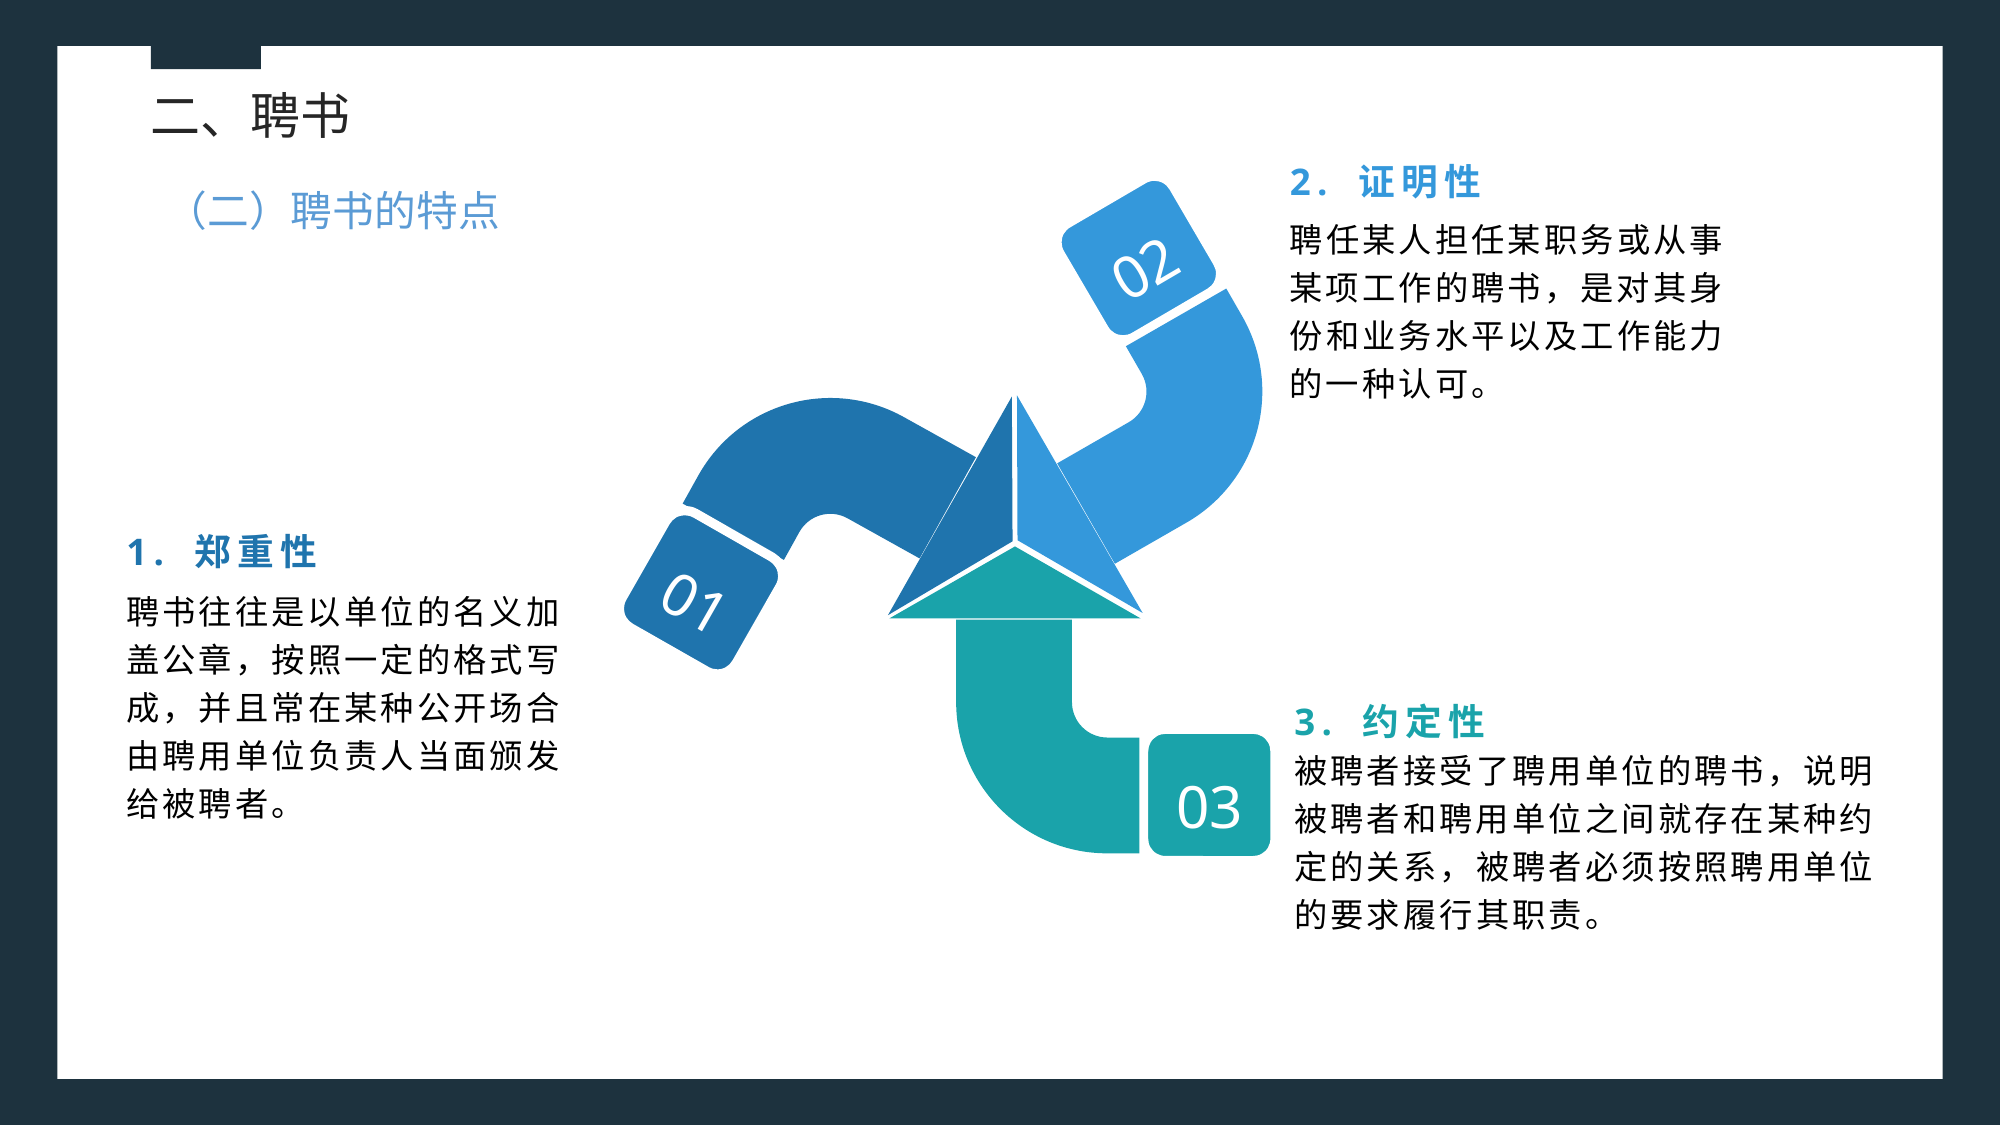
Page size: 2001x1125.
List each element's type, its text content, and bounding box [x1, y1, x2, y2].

text_box [887, 396, 1014, 617]
text_box [956, 619, 1140, 854]
text_box （二）聘书的特点 [150, 152, 1138, 243]
text_box 聘任某人担任某职务或从事某项工作的聘书，是对其身份和业务水平以及工作能力的一种认可。 [1275, 211, 1768, 422]
text_box 03 [1143, 729, 1276, 861]
text_box 1. 郑重性 [111, 512, 525, 573]
text_box 聘书往往是以单位的名义加盖公章，按照一定的格式写成，并且常在某种公开场合由聘用单位负责人当面颁发给被聘者。 [111, 583, 610, 823]
text_box 02 [1056, 176, 1221, 340]
text_box [1057, 288, 1263, 564]
text_box 2. 证明性 [1275, 141, 1688, 203]
text_box 3. 约定性 [1279, 681, 1693, 742]
text_box 01 [619, 510, 783, 675]
text_box 二、聘书 [150, 77, 622, 152]
text_box [1015, 394, 1144, 614]
text_box 被聘者接受了聘用单位的聘书，说明被聘者和聘用单位之间就存在某种约定的关系，被聘者必须按照聘用单位的要求履行其职责。 [1279, 742, 1908, 952]
text_box [888, 545, 1142, 620]
text_box [682, 397, 976, 560]
